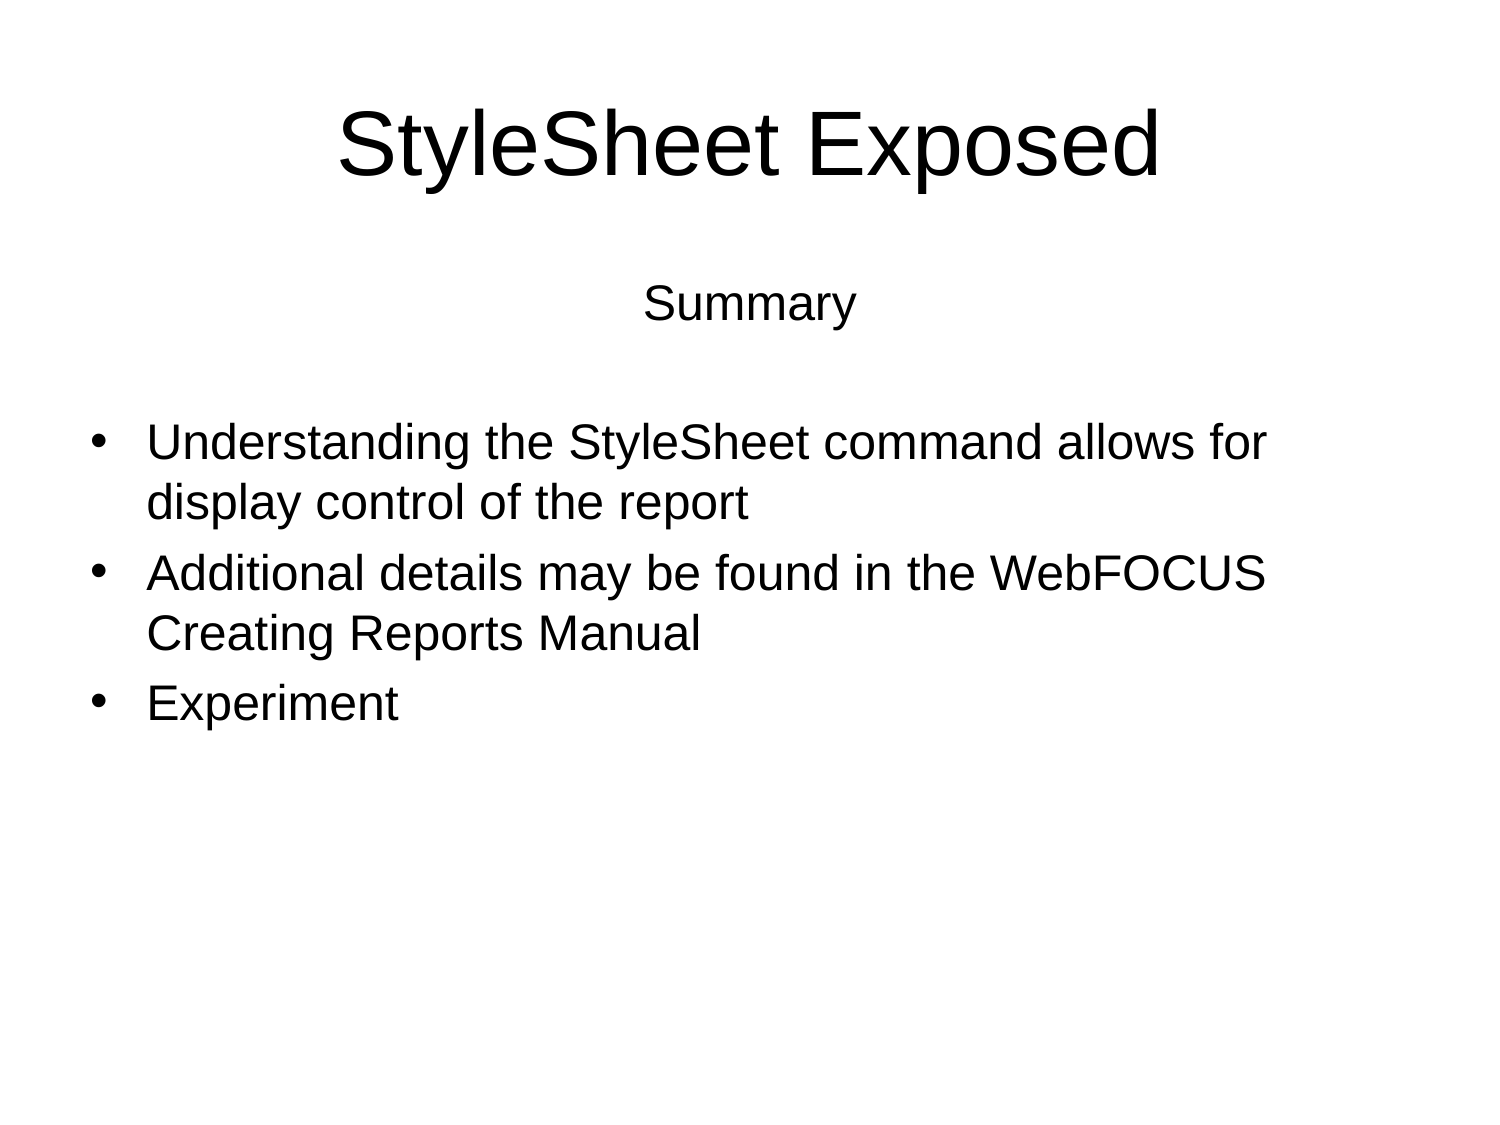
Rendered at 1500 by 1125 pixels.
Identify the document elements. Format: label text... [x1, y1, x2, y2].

list Summary Understanding the StyleSheet command allows for display control of the report Additional details may be found in the WebFOCUS Creating Reports Manual Experiment [75, 262, 1425, 1005]
title StyleSheet Exposed [75, 45, 1425, 233]
